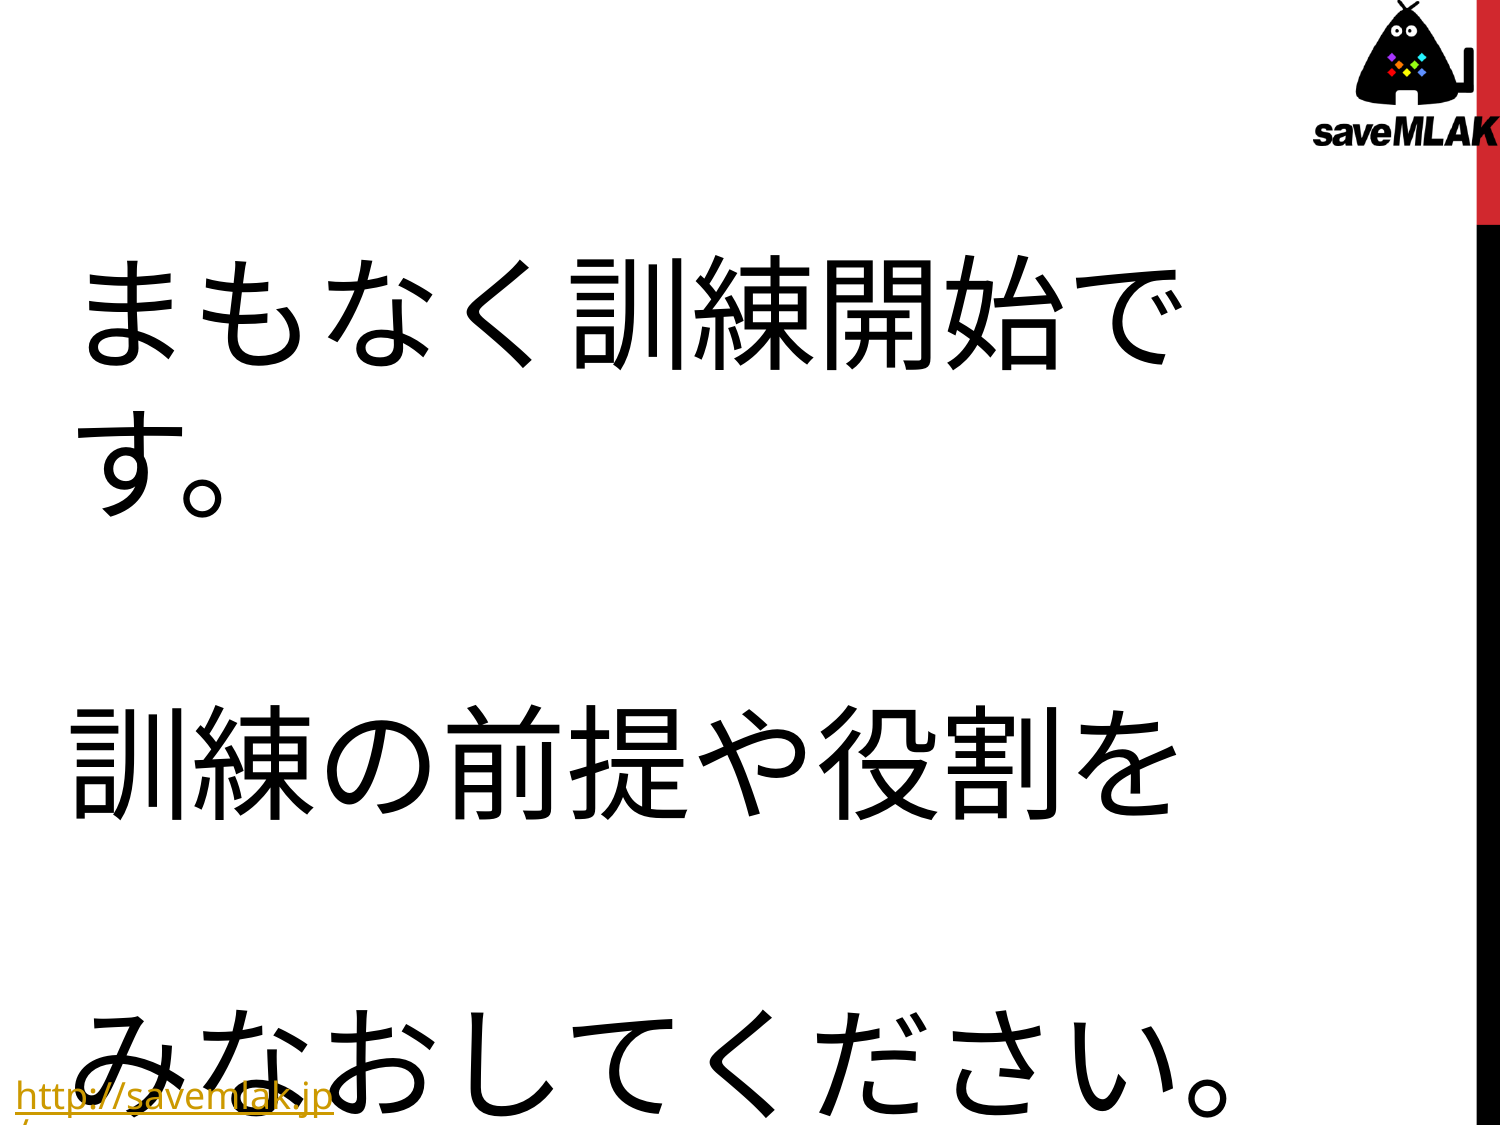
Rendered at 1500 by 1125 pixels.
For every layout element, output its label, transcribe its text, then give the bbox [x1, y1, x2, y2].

picture [1313, 0, 1500, 146]
text_box http://savemlak.jp/ [0, 1064, 352, 1125]
text_box まもなく訓練開始です。 訓練の前提や役割を みなおしてください。 [51, 228, 1439, 1001]
